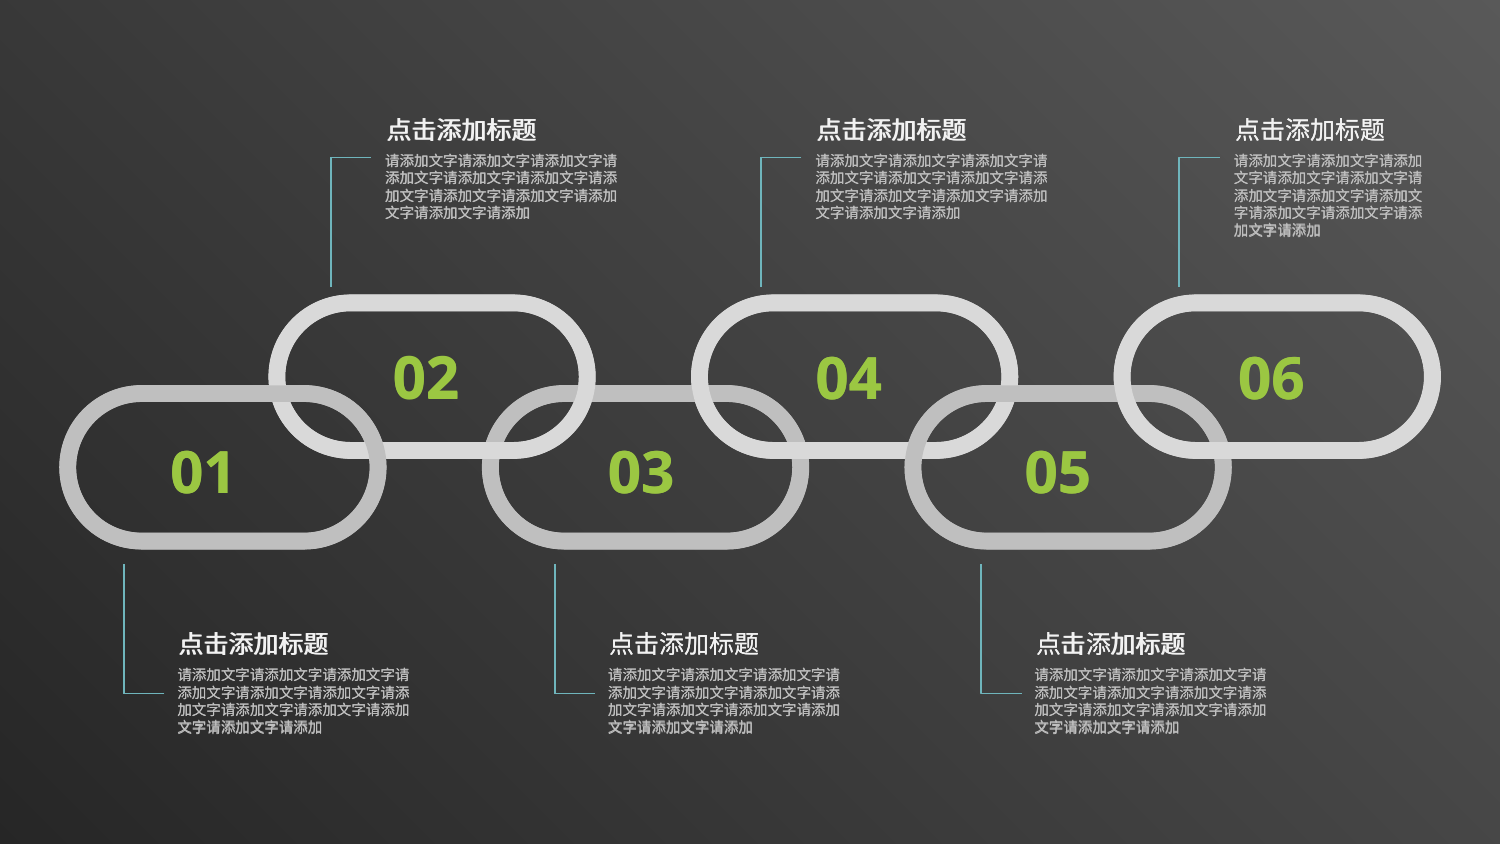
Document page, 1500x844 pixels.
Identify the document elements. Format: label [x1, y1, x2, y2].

text_box [67, 106, 1500, 745]
